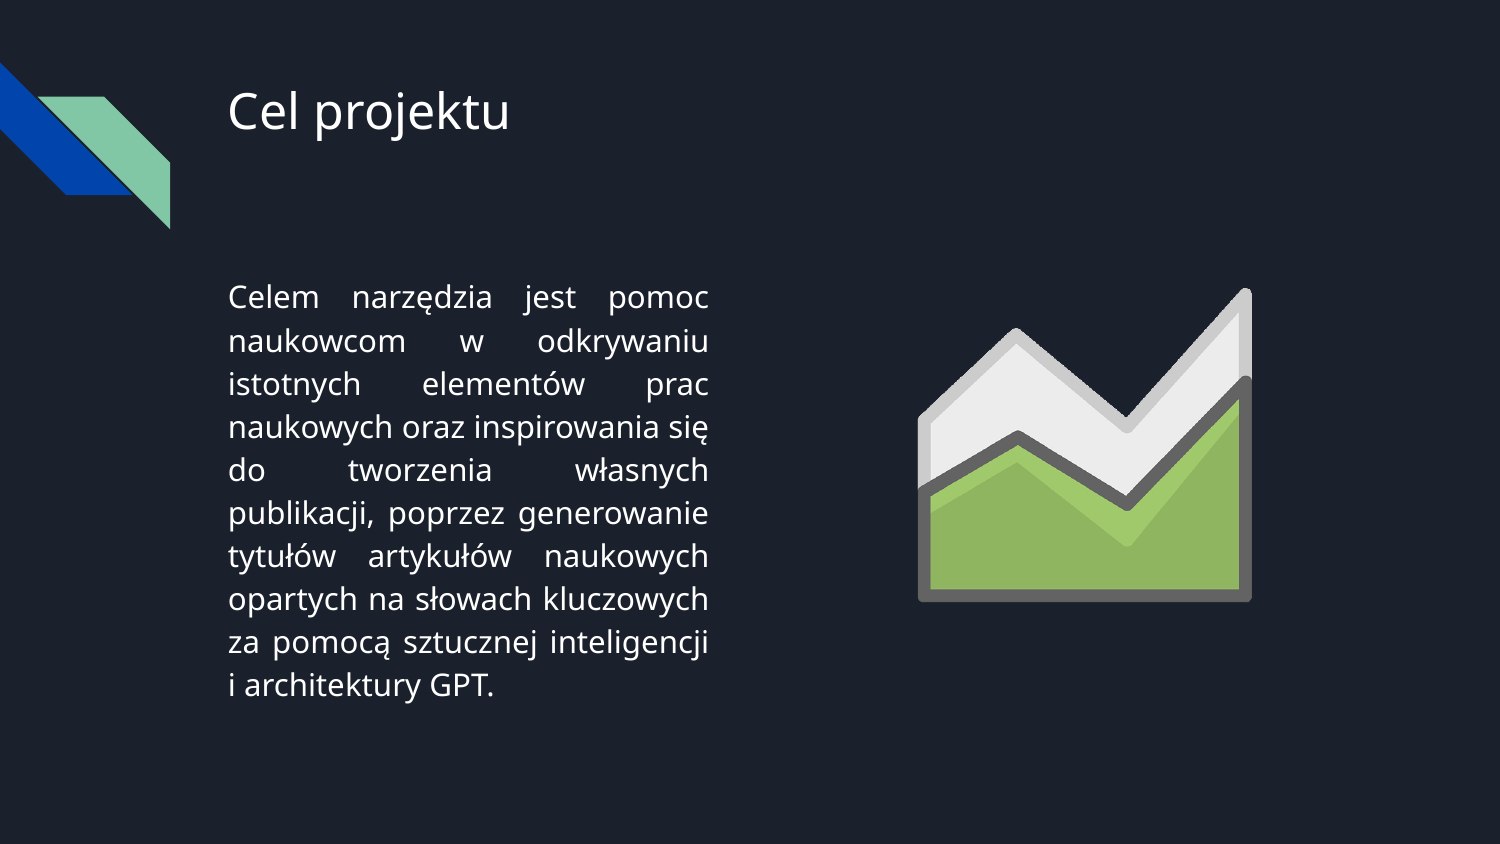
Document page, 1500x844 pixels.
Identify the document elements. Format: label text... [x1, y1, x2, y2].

title Cel projektu [212, 64, 1368, 215]
list Celem narzędzia jest pomoc naukowcom w odkrywaniu istotnych elementów prac naukowych oraz inspirowania się do tworzenia własnych publikacji, poprzez generowanie tytułów artykułów naukowych opartych na słowach kluczowych za pomocą sztucznej inteligencji i architektury GPT. [212, 257, 725, 735]
picture [699, 227, 1470, 662]
